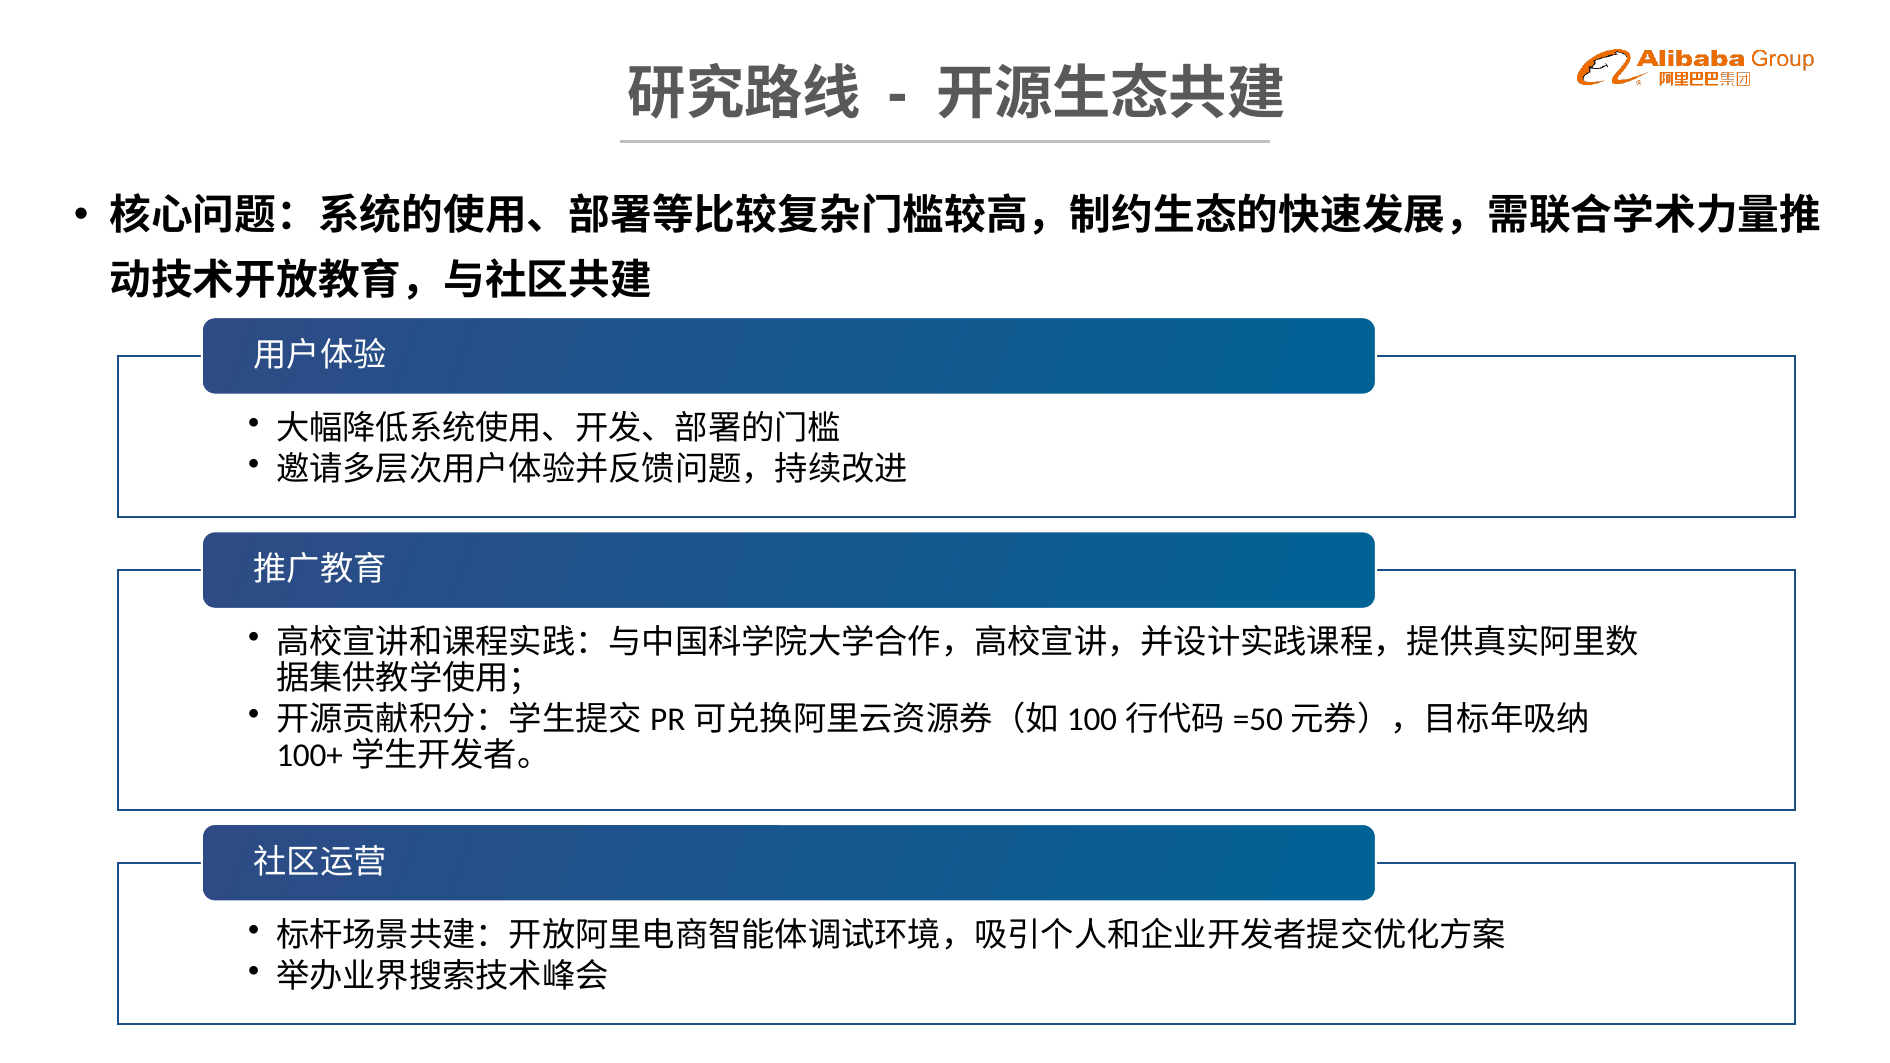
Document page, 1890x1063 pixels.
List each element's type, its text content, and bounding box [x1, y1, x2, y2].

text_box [118, 295, 1796, 1046]
title 研究路线 - 开源生态共建 [58, 35, 1855, 154]
list 核心问题：系统的使用、部署等比较复杂门槛较高，制约生态的快速发展，需联合学术力量推动技术开放教育，与社区共建 [58, 165, 1855, 958]
